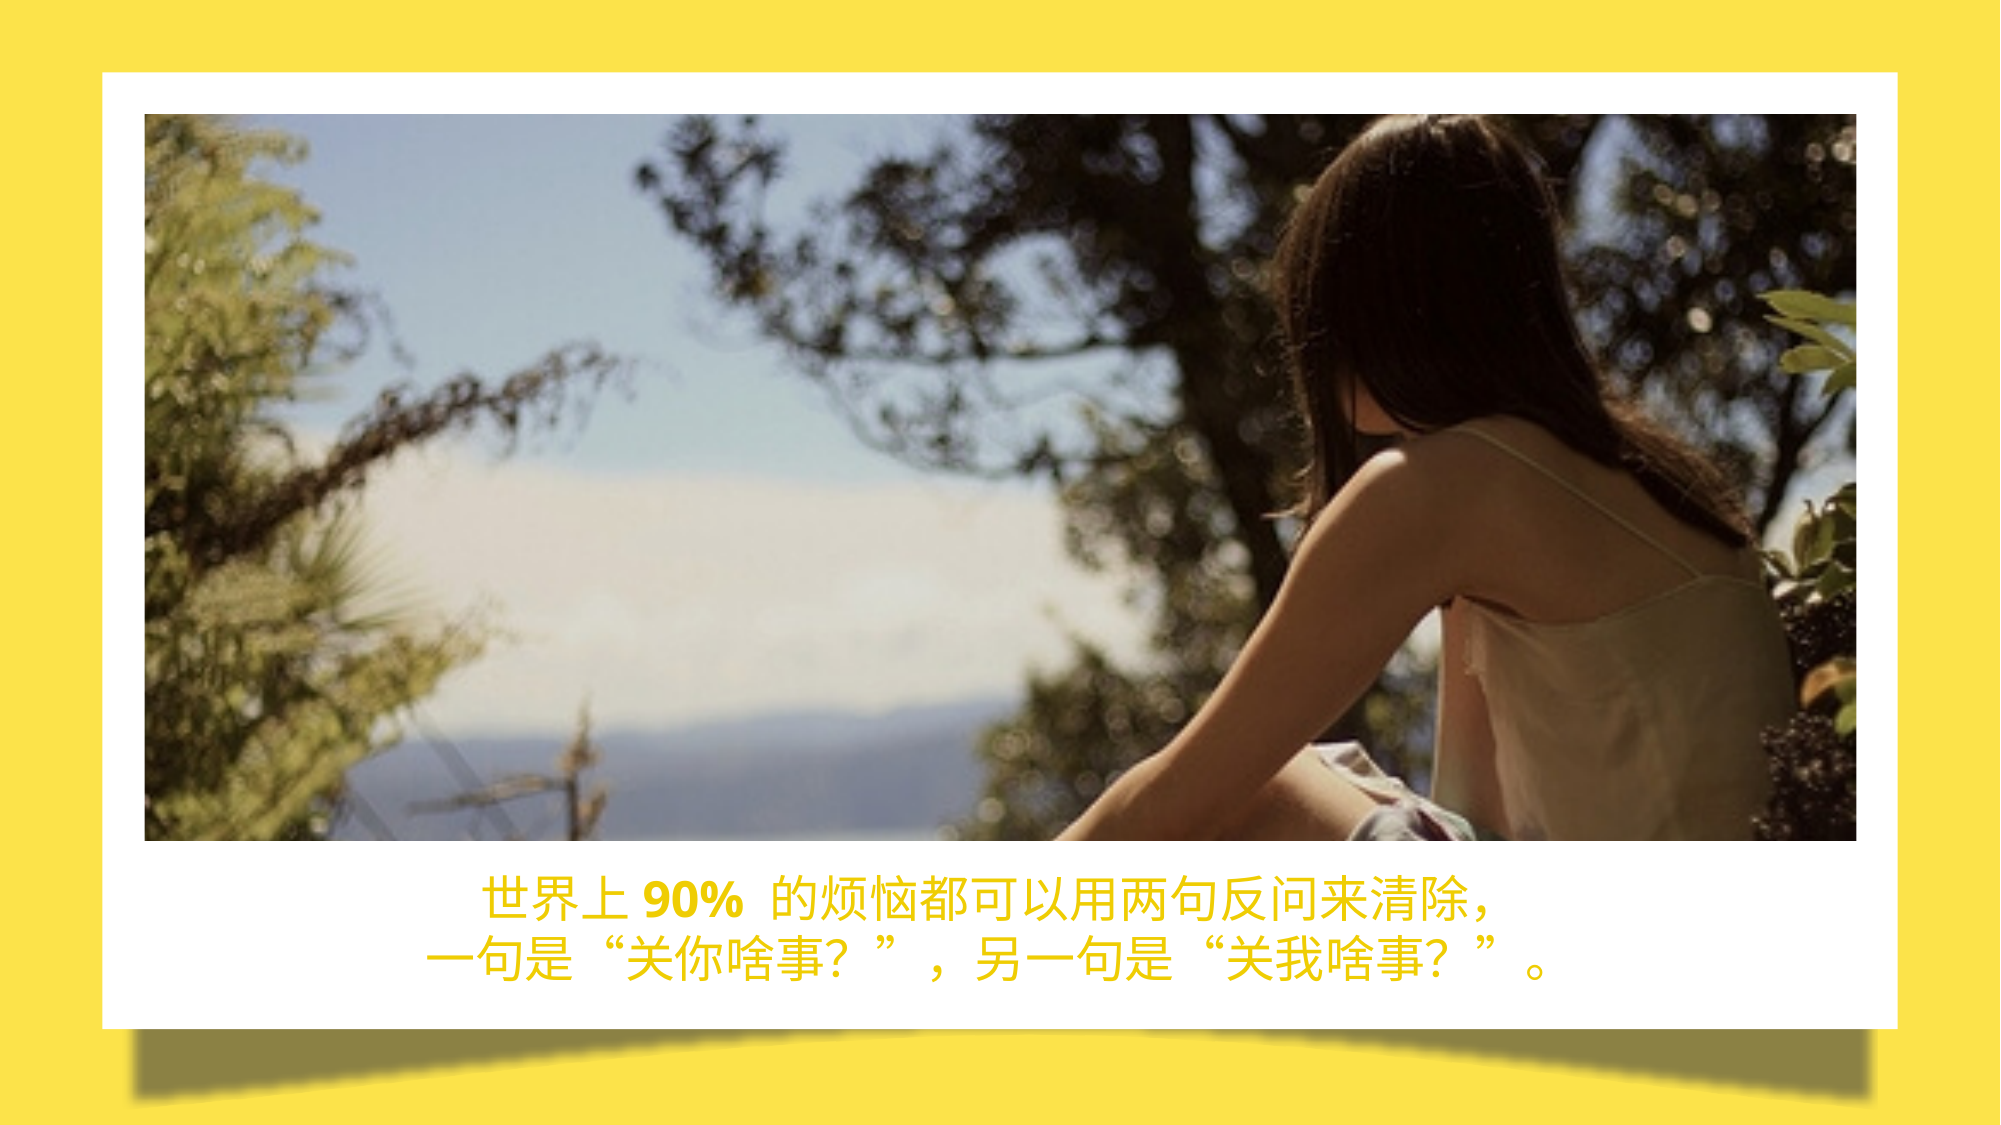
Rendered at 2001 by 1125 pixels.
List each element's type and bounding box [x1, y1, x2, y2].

picture [144, 114, 1857, 841]
text_box [102, 72, 1898, 1110]
